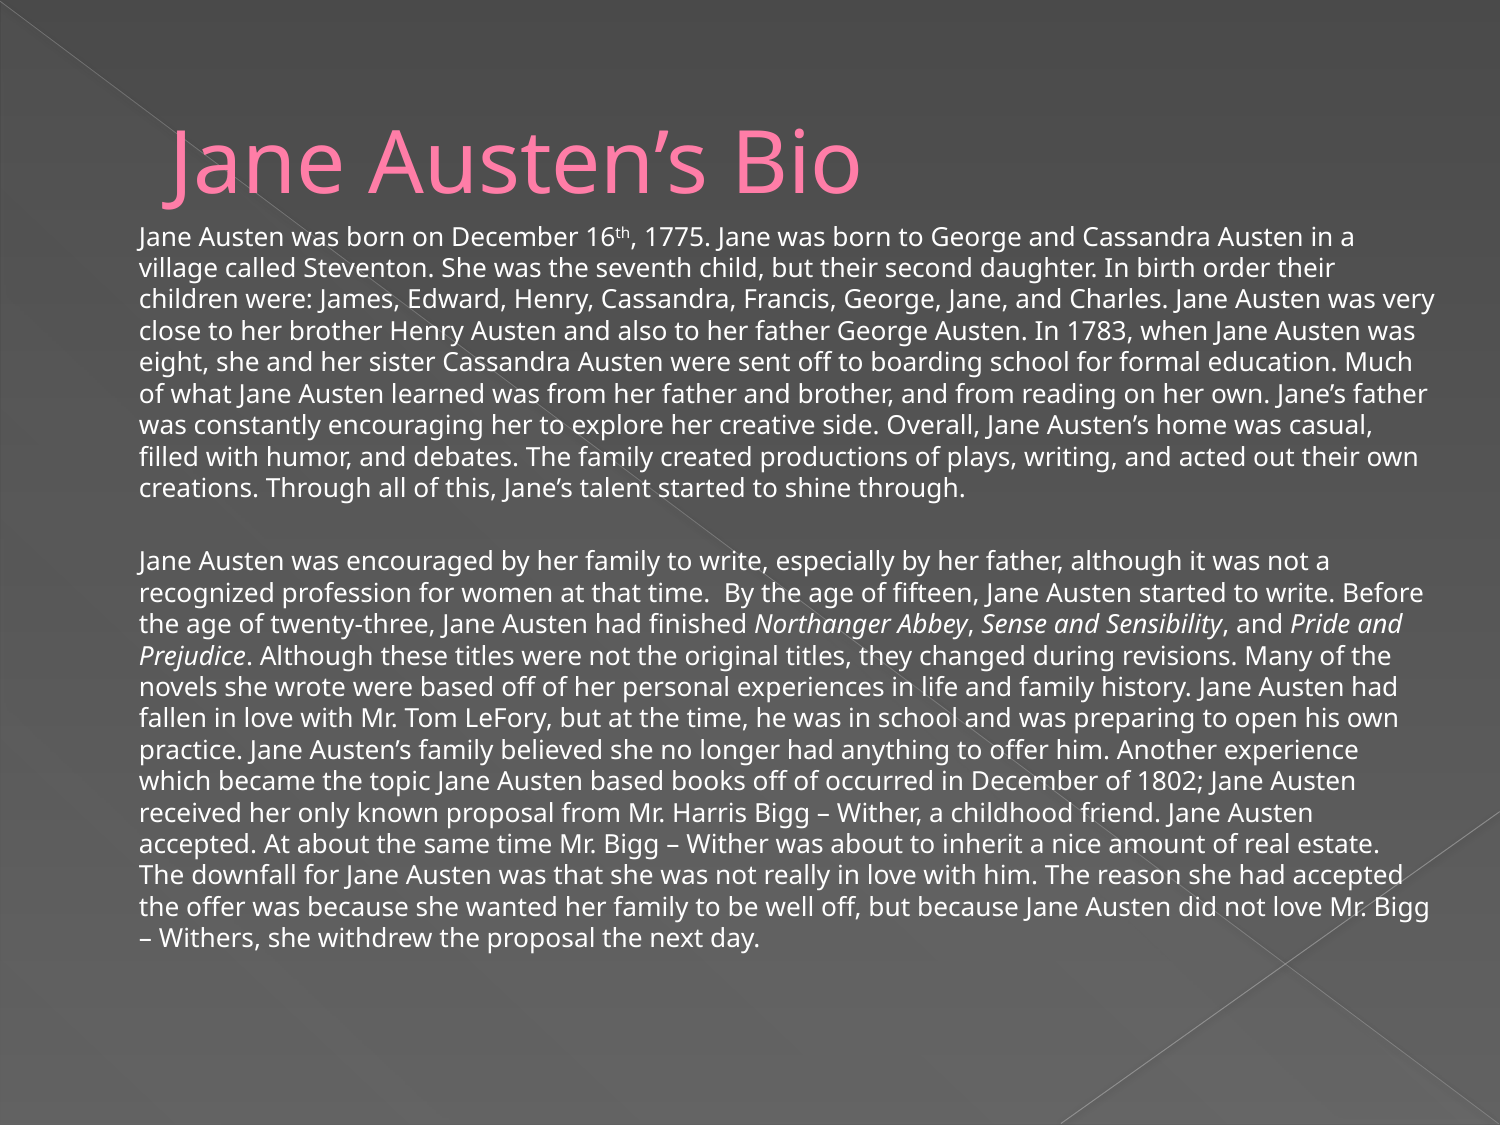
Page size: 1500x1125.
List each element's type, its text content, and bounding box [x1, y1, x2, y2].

title Jane Austen’s Bio [75, 43, 1425, 212]
list Jane Austen was born on December 16th, 1775. Jane was born to George and Cassandra Austen in a village called Steventon. She was the seventh child, but their second daughter. In birth order their children were: James, Edward, Henry, Cassandra, Francis, George, Jane, and Charles. Jane Austen was very close to her brother Henry Austen and also to her father George Austen. In 1783, when Jane Austen was eight, she and her sister Cassandra Austen were sent off to boarding school for formal education. Much of what Jane Austen learned was from her father and brother, and from reading on her own. Jane’s father was constantly encouraging her to explore her creative side. Overall, Jane Austen’s home was casual, filled with humor, and debates. The family created productions of plays, writing, and acted out their own creations. Through all of this, Jane’s talent started to shine through. Jane Austen was encouraged by her family to write, especially by her father, although it was not a recognized profession for women at that time. By the age of fifteen, Jane Austen started to write. Before the age of twenty-three, Jane Austen had finished Northanger Abbey, Sense and Sensibility, and Pride and Prejudice. Although these titles were not the original titles, they changed during revisions. Many of the novels she wrote were based off of her personal experiences in life and family history. Jane Austen had fallen in love with Mr. Tom LeFory, but at the time, he was in school and was preparing to open his own practice. Jane Austen’s family believed she no longer had anything to offer him. Another experience which became the topic Jane Austen based books off of occurred in December of 1802; Jane Austen received her only known proposal from Mr. Harris Bigg – Wither, a childhood friend. Jane Austen accepted. At about the same time Mr. Bigg – Wither was about to inherit a nice amount of real estate. The downfall for Jane Austen was that she was not really in love with him. The reason she had accepted the offer was because she wanted her family to be well off, but because Jane Austen did not love Mr. Bigg – Withers, she withdrew the proposal the next day. [62, 212, 1450, 1038]
